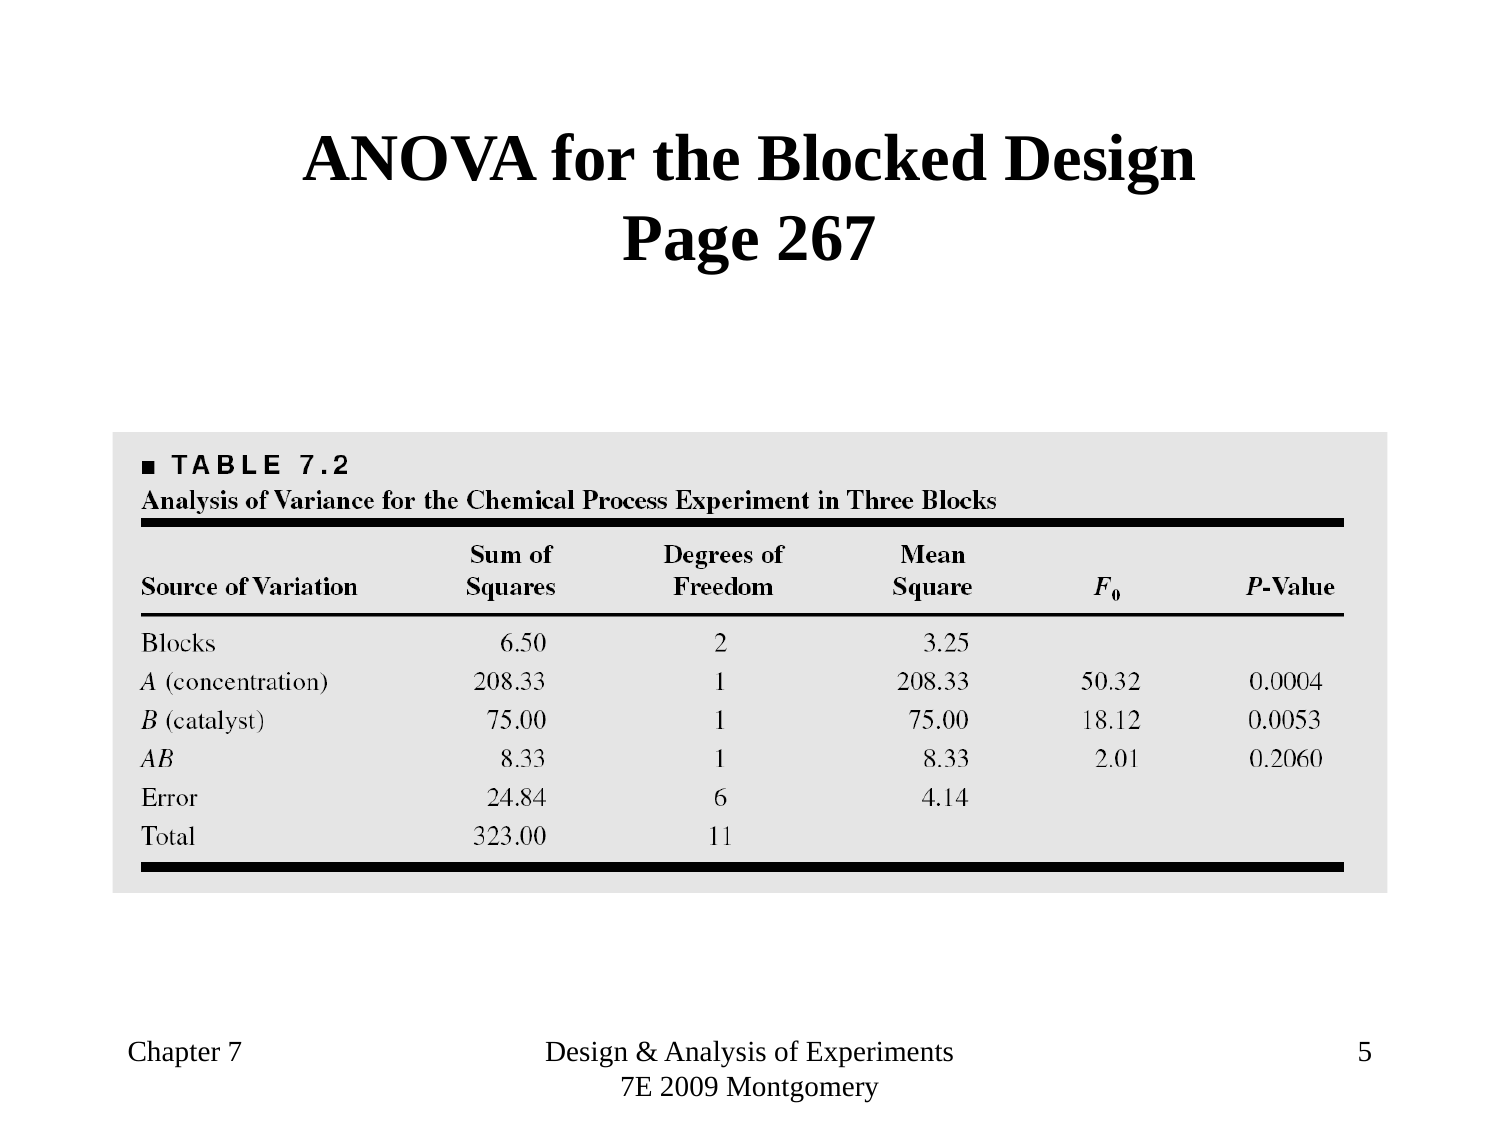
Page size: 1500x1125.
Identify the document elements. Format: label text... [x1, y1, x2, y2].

footer Design & Analysis of Experiments 7E 2009 Montgomery [512, 1024, 988, 1101]
title ANOVA for the Blocked Design Page 267 [112, 99, 1388, 288]
slide_number Chapter 7 [112, 1024, 426, 1101]
slide_number 5 [1074, 1024, 1388, 1101]
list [112, 431, 1388, 893]
